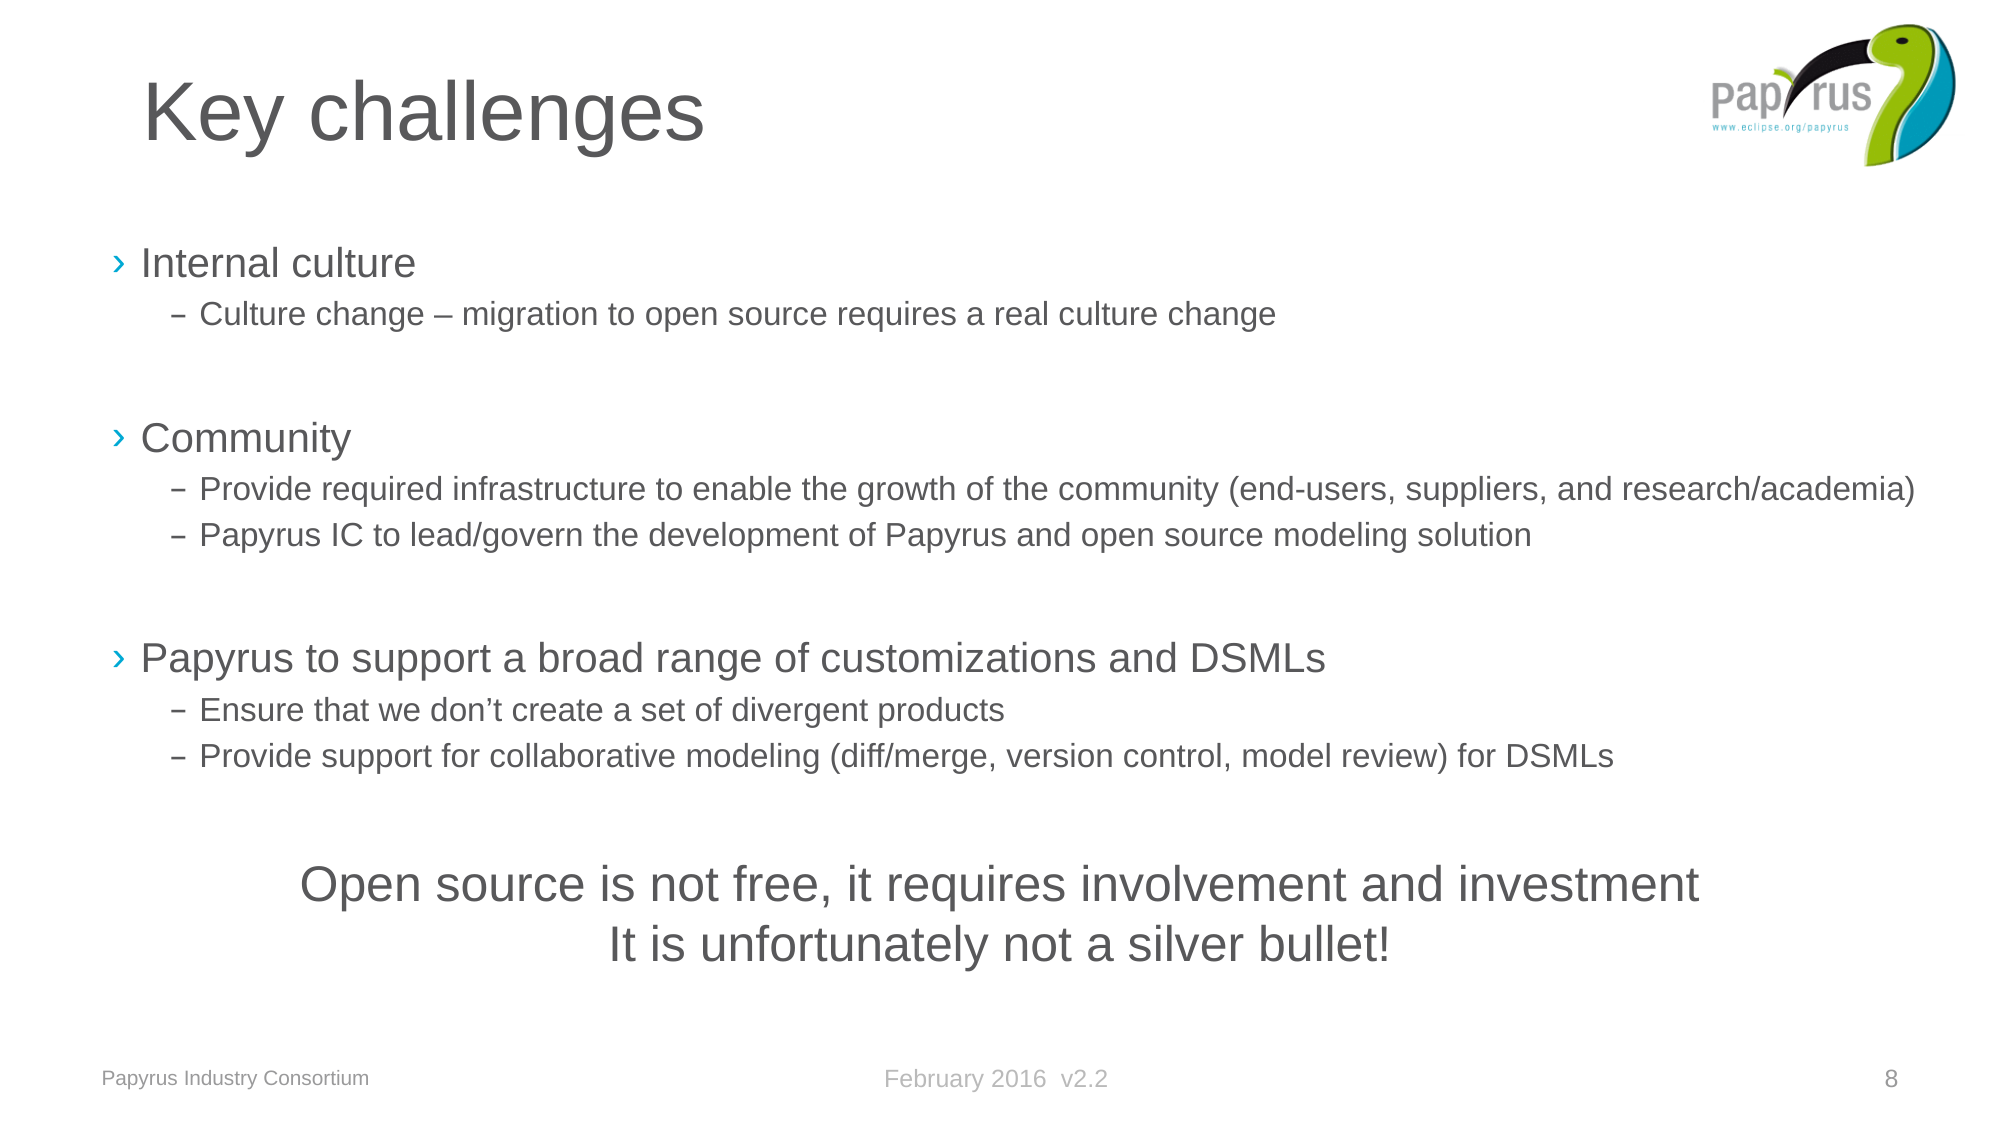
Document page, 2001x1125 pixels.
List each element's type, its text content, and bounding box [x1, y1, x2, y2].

title Key challenges [130, 49, 1781, 188]
list Internal culture Culture change – migration to open source requires a real culture change Community Provide required infrastructure to enable the growth of the community (end-users, suppliers, and research/academia) Papyrus IC to lead/govern the development of Papyrus and open source modeling solution Papyrus to support a broad range of customizations and DSMLs Ensure that we don’t create a set of divergent products Provide support for collaborative modeling (diff/merge, version control, model review) for DSMLs [99, 235, 1947, 811]
text_box Open source is not free, it requires involvement and investment It is unfortunately not a silver bullet! [0, 844, 2000, 1039]
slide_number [766, 1055, 1234, 1099]
slide_number 8 [1765, 1055, 1914, 1099]
picture [1703, 0, 1965, 225]
footer Papyrus Industry Consortium [86, 1055, 494, 1099]
